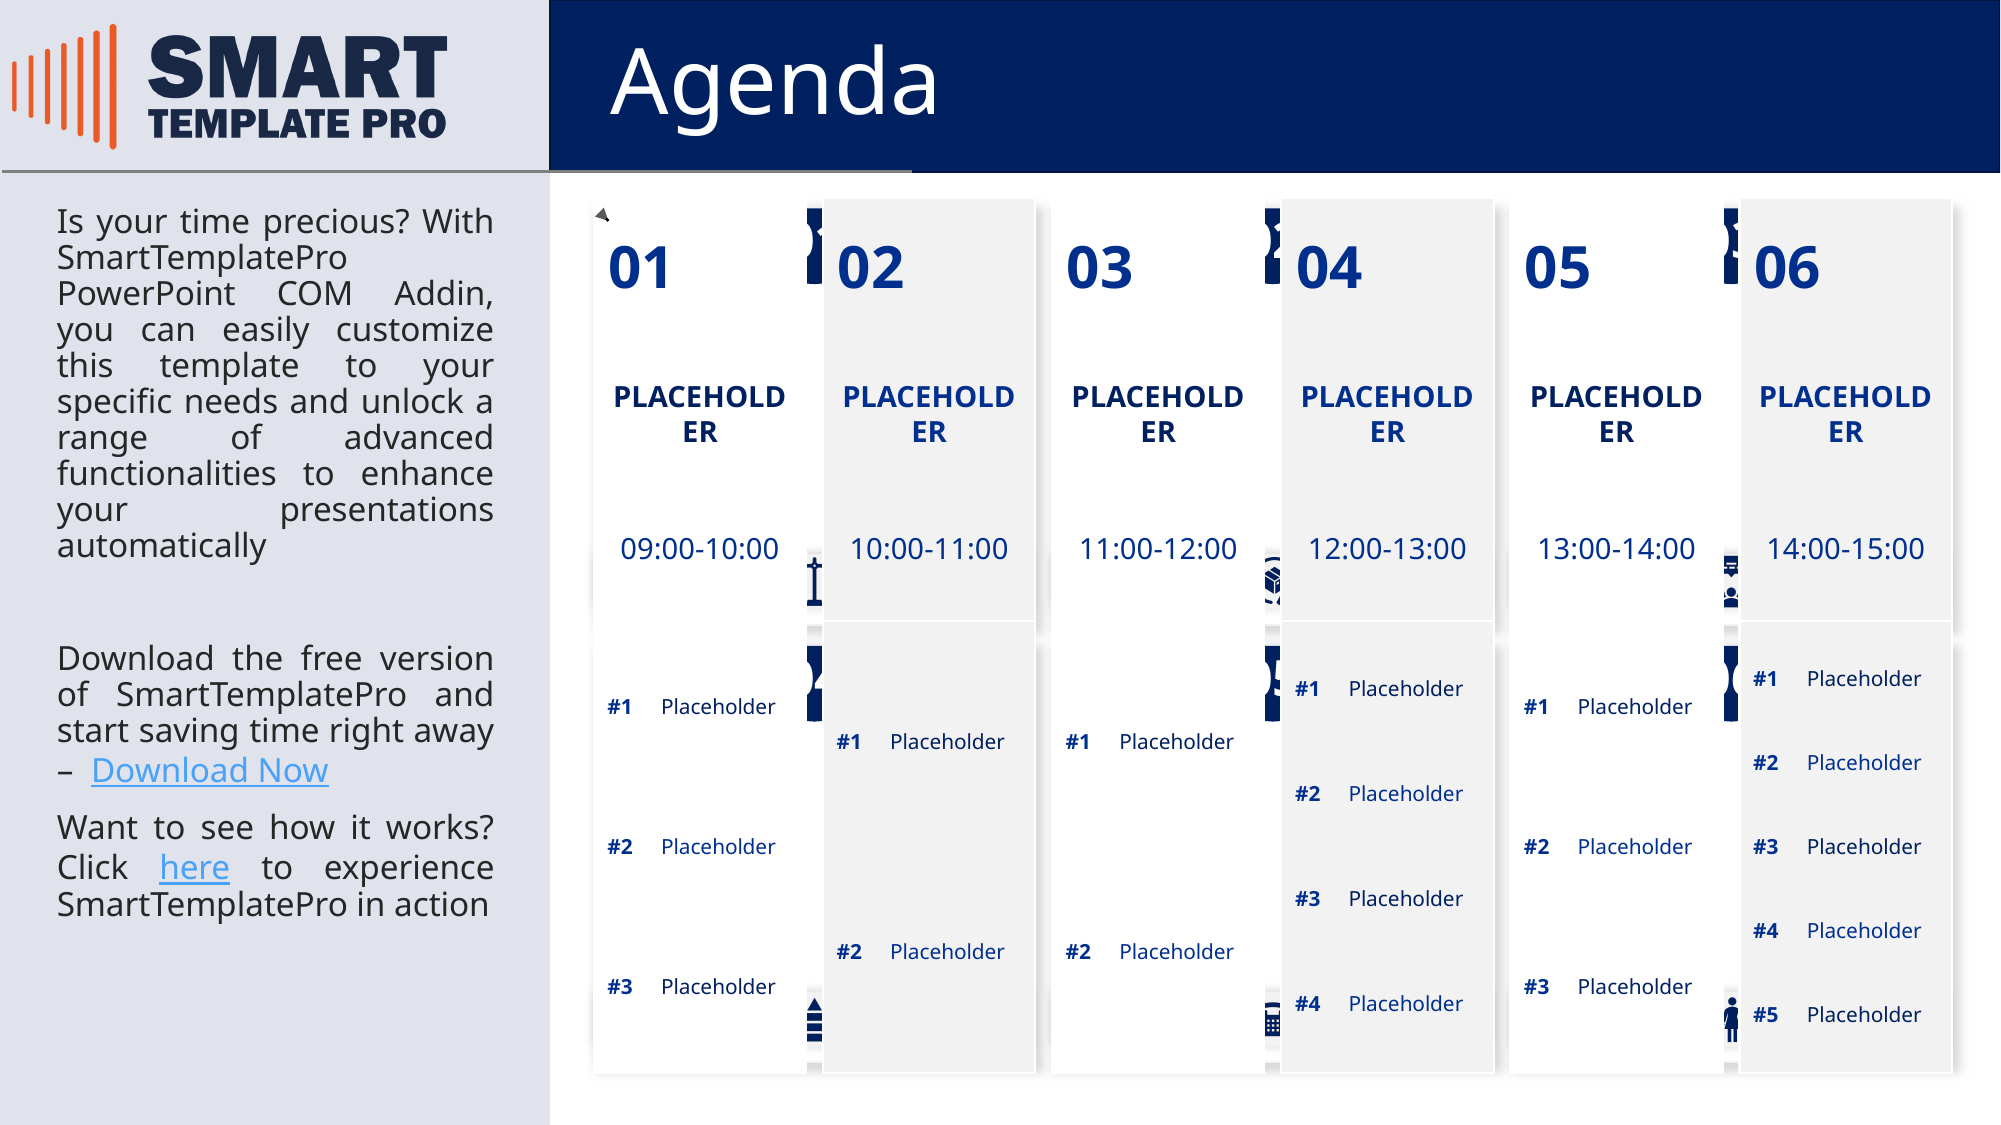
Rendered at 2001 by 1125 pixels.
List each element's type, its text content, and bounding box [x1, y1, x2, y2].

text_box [574, 187, 1971, 1084]
picture [0, 13, 459, 158]
text_box Is your time precious? With SmartTemplatePro PowerPoint COM Addin, you can easily customize this template to your specific needs and unlock a range of advanced functionalities to enhance your presentations automatically Download the free version of SmartTemplatePro and start saving time right away – Download Now Want to see how it works? Click here to experience SmartTemplatePro in action [41, 197, 510, 1065]
text_box Agenda [595, 4, 1999, 165]
